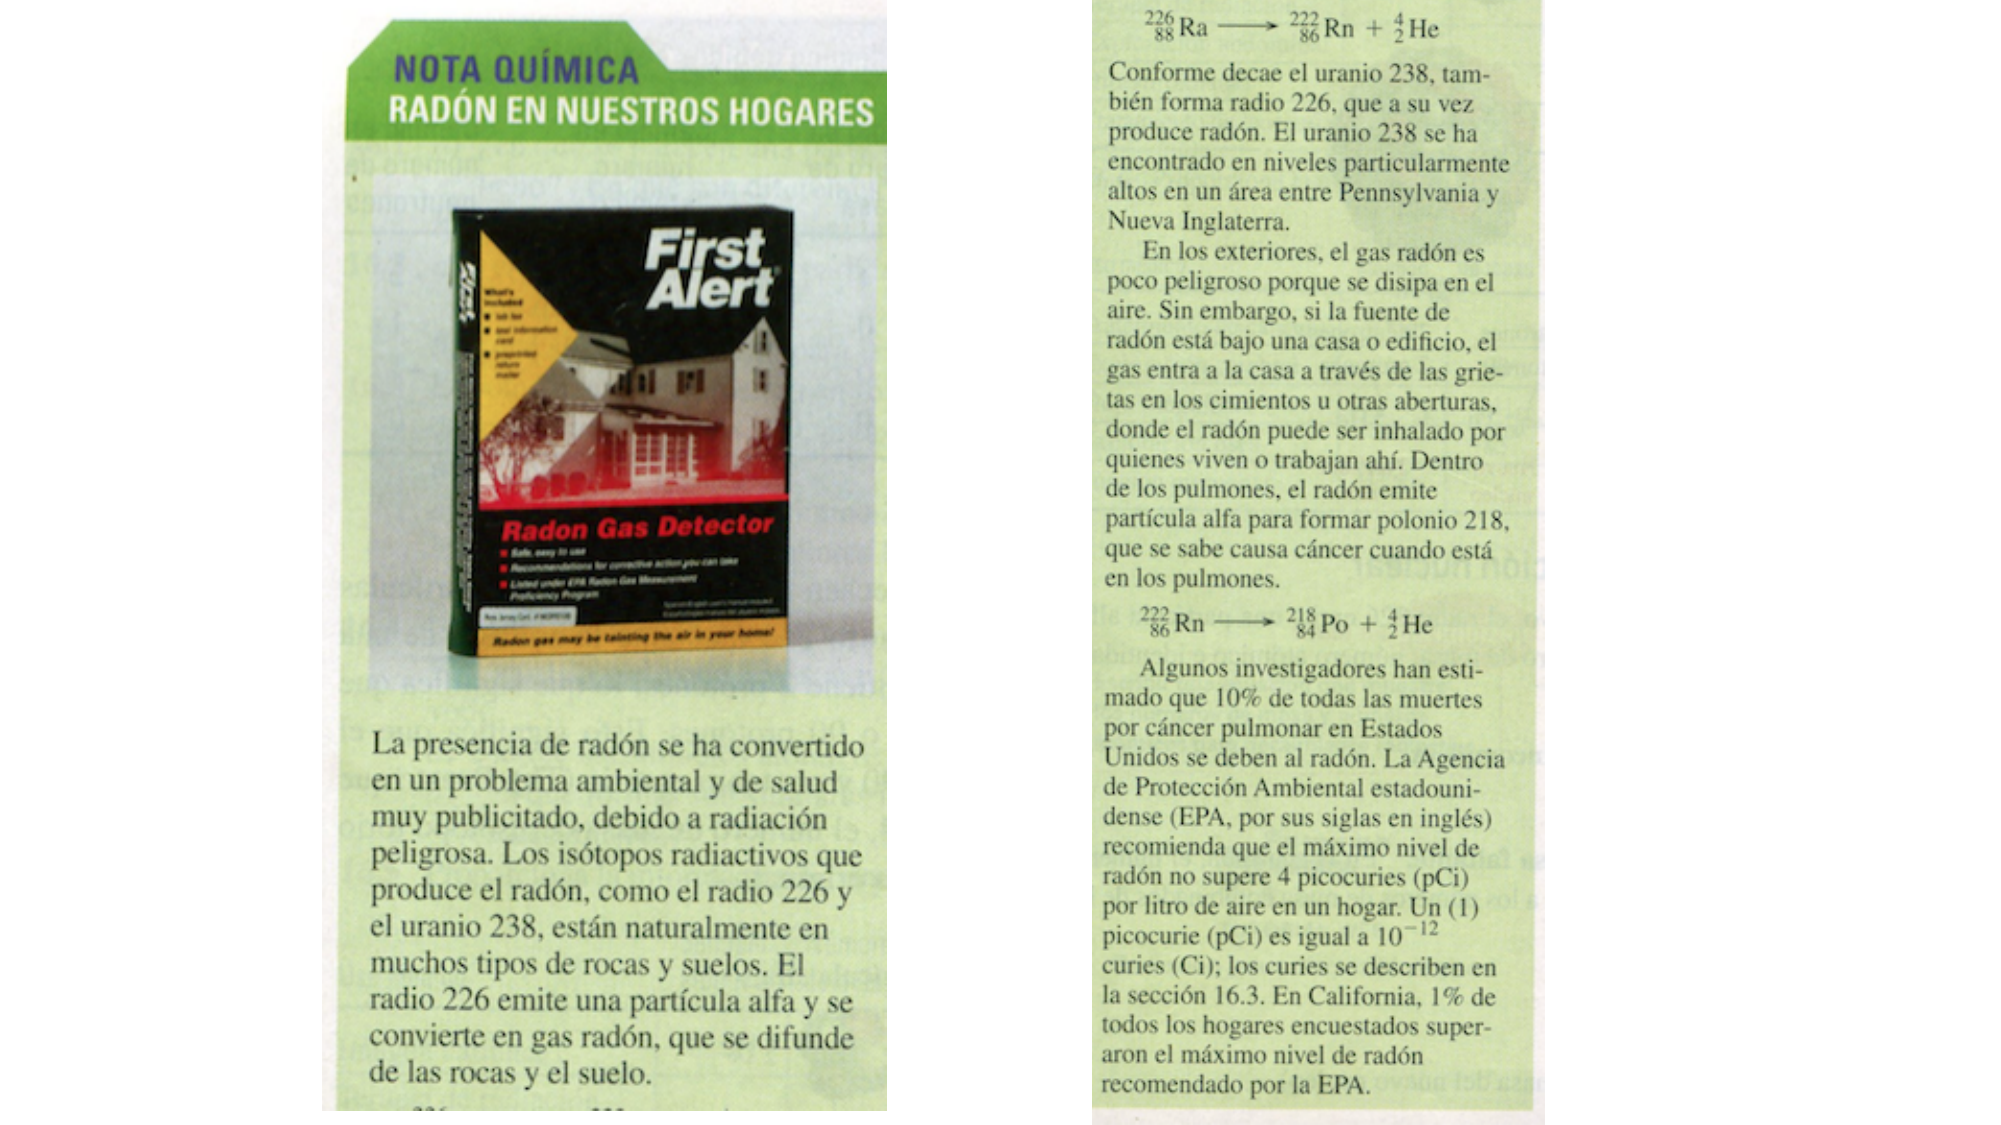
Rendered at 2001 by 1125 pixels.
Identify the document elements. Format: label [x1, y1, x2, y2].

picture [1092, 0, 1545, 1125]
picture [322, 0, 887, 1111]
